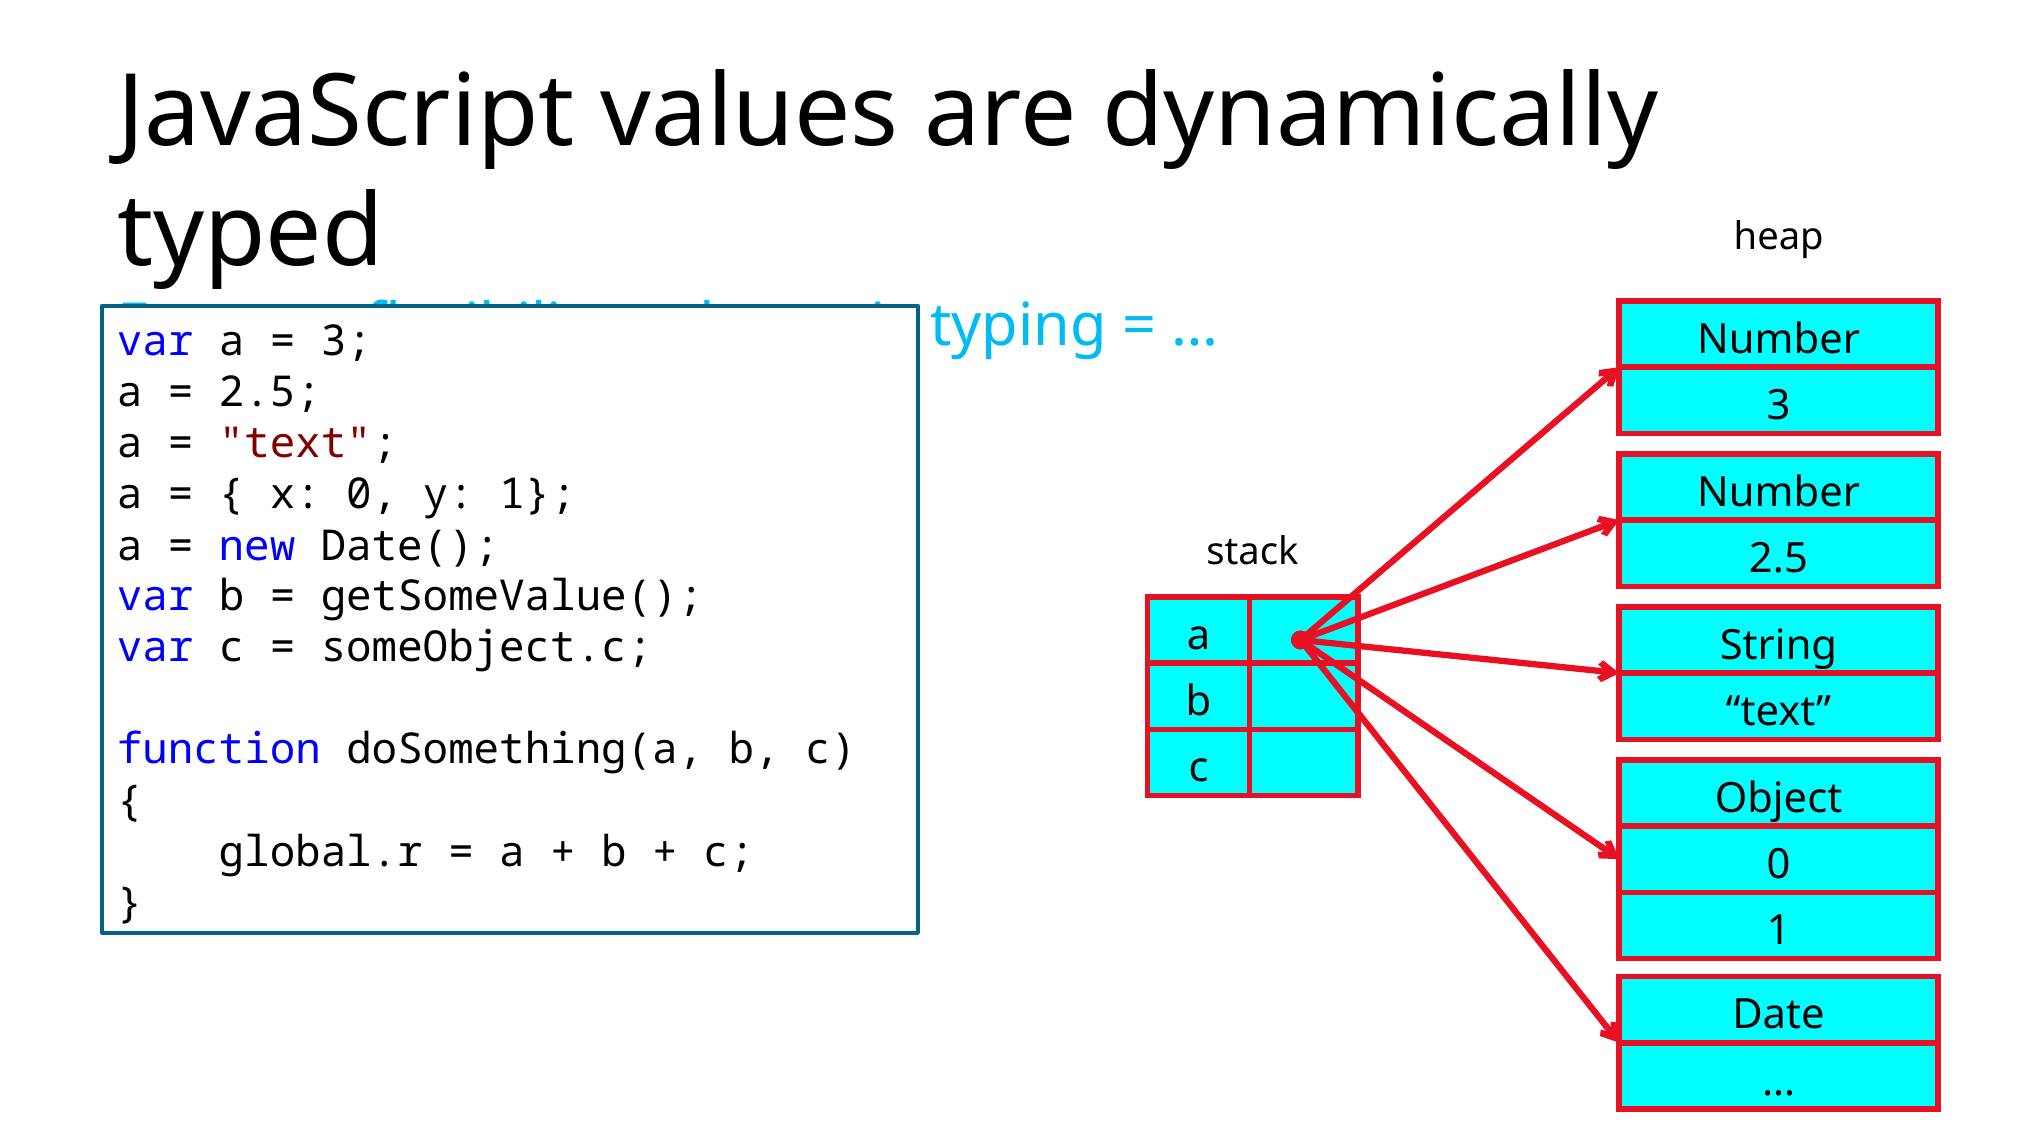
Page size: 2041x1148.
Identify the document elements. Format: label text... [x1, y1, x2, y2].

table_header Date [1625, 979, 1935, 1040]
table_cell 2.5 [1625, 523, 1935, 584]
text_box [1300, 639, 1620, 1044]
table_header Number [1622, 304, 1935, 364]
text_box var a = 3; a = 2.5; a = "text"; a = { x: 0, y: 1}; a = new Date(); var b = getSomeValue(); var c = someObject.c; function doSomething(a, b, c) { global.r = a + b + c; } [100, 304, 920, 935]
table_cell “text” [1625, 676, 1935, 737]
table_cell 3 [1624, 370, 1935, 431]
table_cell … [1622, 1046, 1935, 1106]
table_header Object [1625, 763, 1935, 823]
table_header String [1625, 610, 1935, 670]
table_header [1252, 600, 1294, 660]
table_cell [1252, 732, 1294, 793]
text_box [1300, 366, 1620, 519]
table_cell 0 [1625, 829, 1935, 890]
text_box heap [1619, 203, 1938, 265]
table_header a [1150, 600, 1247, 660]
table_cell c [1150, 732, 1247, 793]
table_cell 1 [1625, 895, 1935, 956]
table_cell [1252, 666, 1294, 727]
text_box stack [1141, 518, 1295, 580]
table_cell b [1150, 666, 1247, 727]
title JavaScript values are dynamically typed Extreme flexibility + dynamic typing = … [87, 38, 1953, 229]
table_header Number [1625, 457, 1935, 517]
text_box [1300, 519, 1620, 638]
